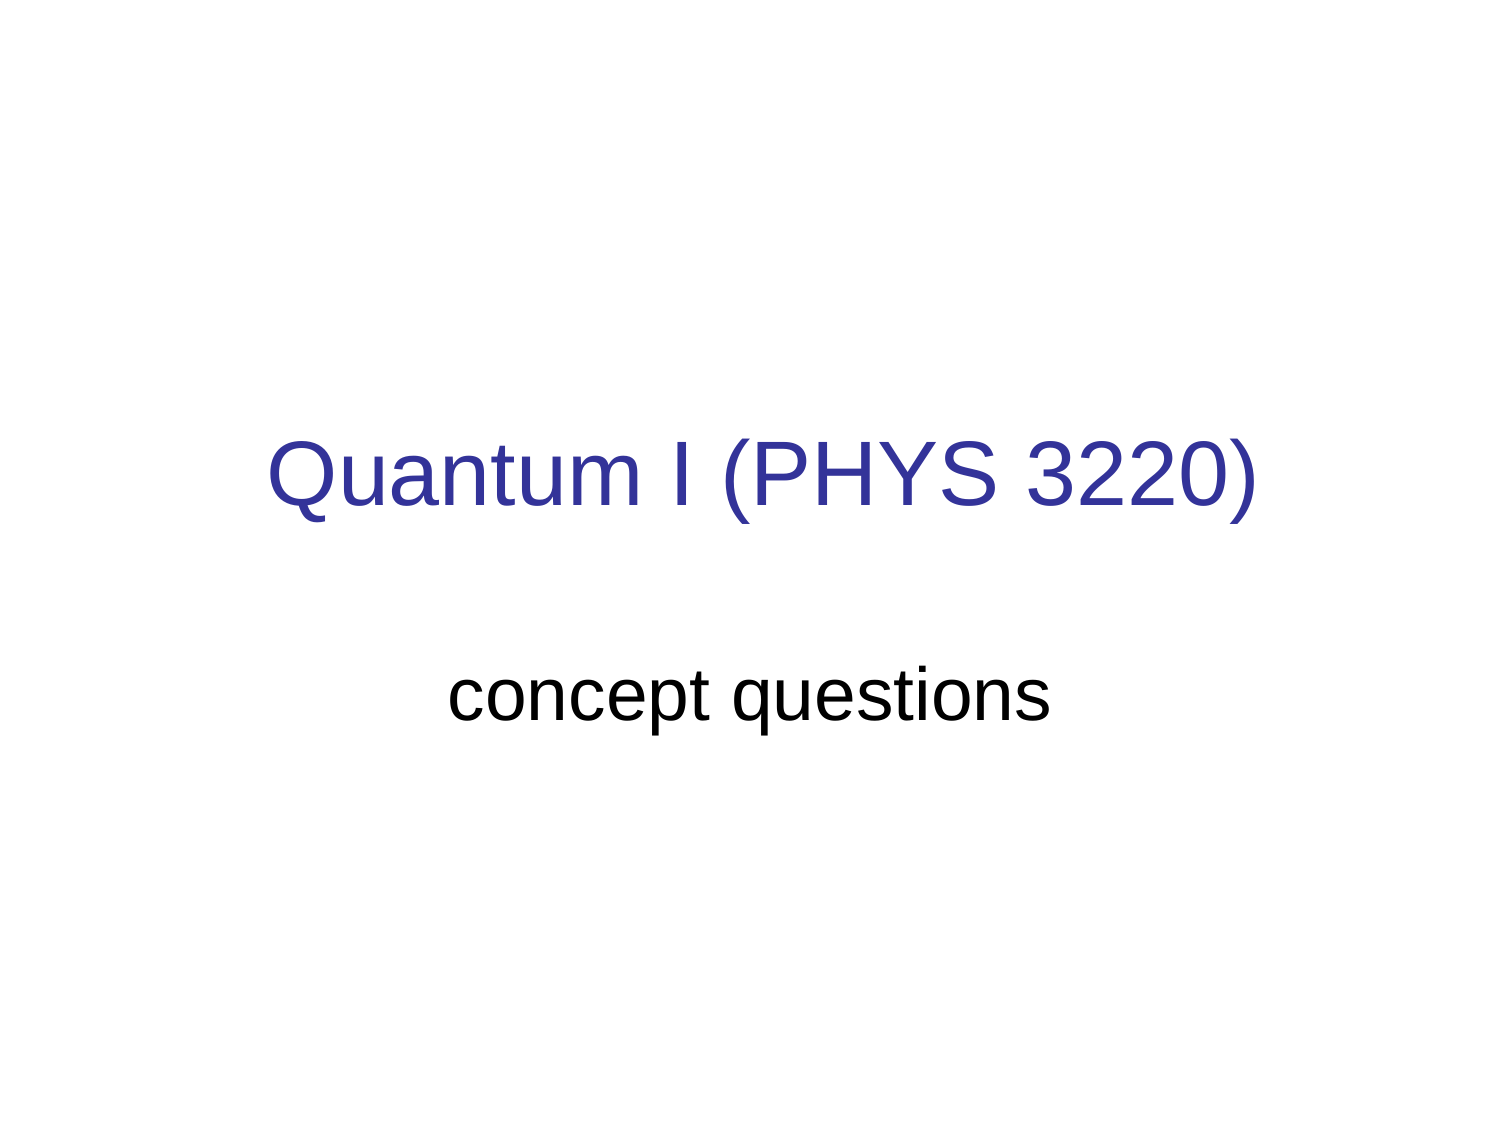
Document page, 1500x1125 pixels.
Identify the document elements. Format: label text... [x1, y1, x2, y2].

title Quantum I (PHYS 3220) [112, 375, 1388, 563]
subtitle concept questions [225, 637, 1275, 925]
